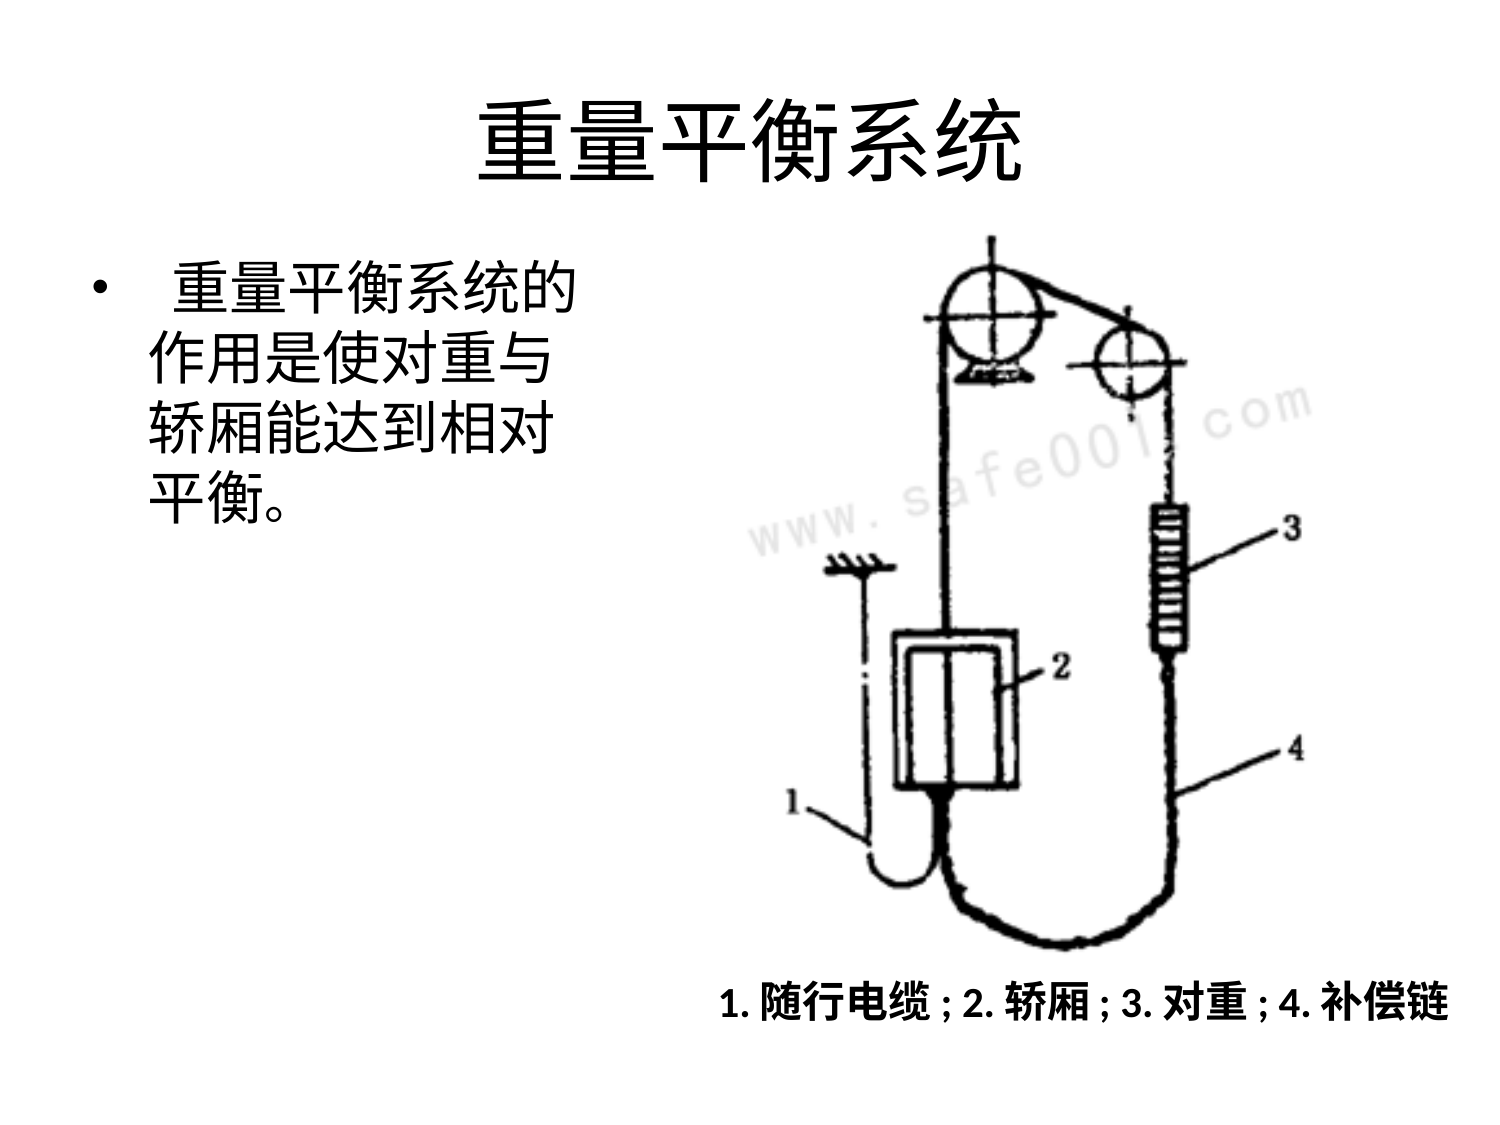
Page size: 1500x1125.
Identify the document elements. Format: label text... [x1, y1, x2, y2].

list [737, 207, 1333, 973]
list 1.随行电缆; 2.轿厢; 3.对重; 4.补偿链 [702, 928, 1500, 1034]
list 重量平衡系统的作用是使对重与轿厢能达到相对平衡。 [76, 243, 597, 1029]
title 重量平衡系统 [75, 45, 1425, 233]
